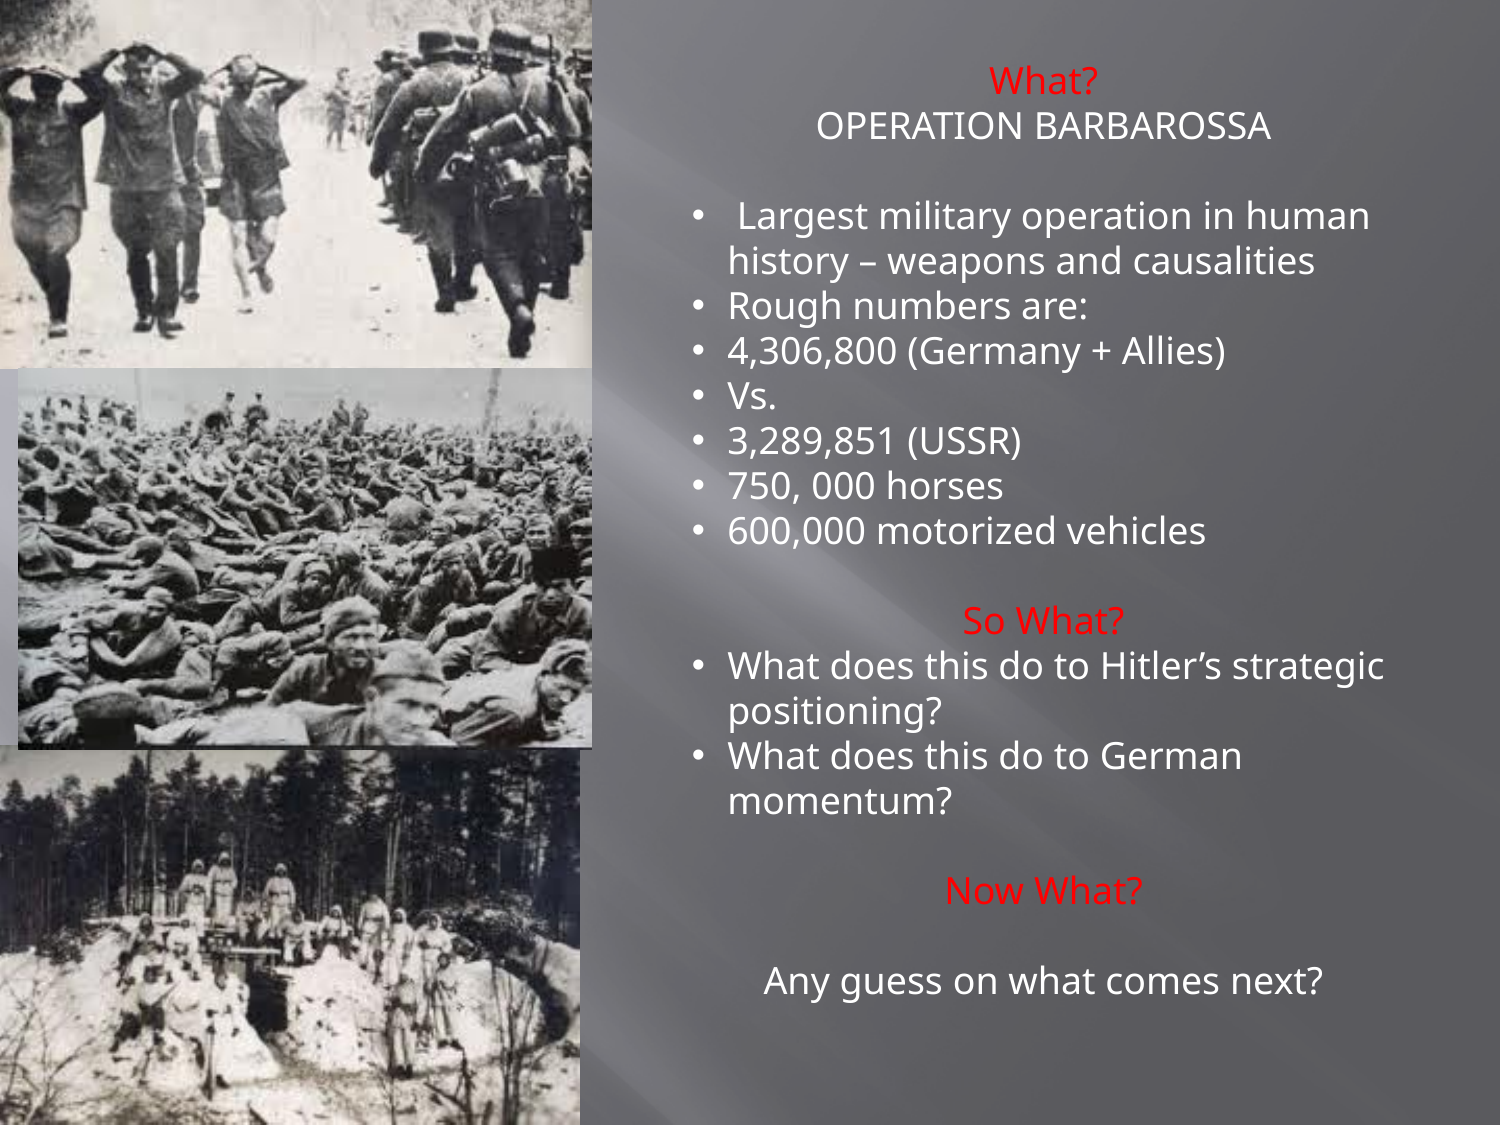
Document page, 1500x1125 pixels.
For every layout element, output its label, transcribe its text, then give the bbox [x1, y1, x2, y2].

text_box What? OPERATION BARBAROSSA Largest military operation in human history – weapons and causalities Rough numbers are: 4,306,800 (Germany + Allies) Vs. 3,289,851 (USSR) 750, 000 horses 600,000 motorized vehicles So What? What does this do to Hitler’s strategic positioning? What does this do to German momentum? Now What? Any guess on what comes next? [637, 49, 1450, 1100]
picture [0, 0, 592, 1125]
